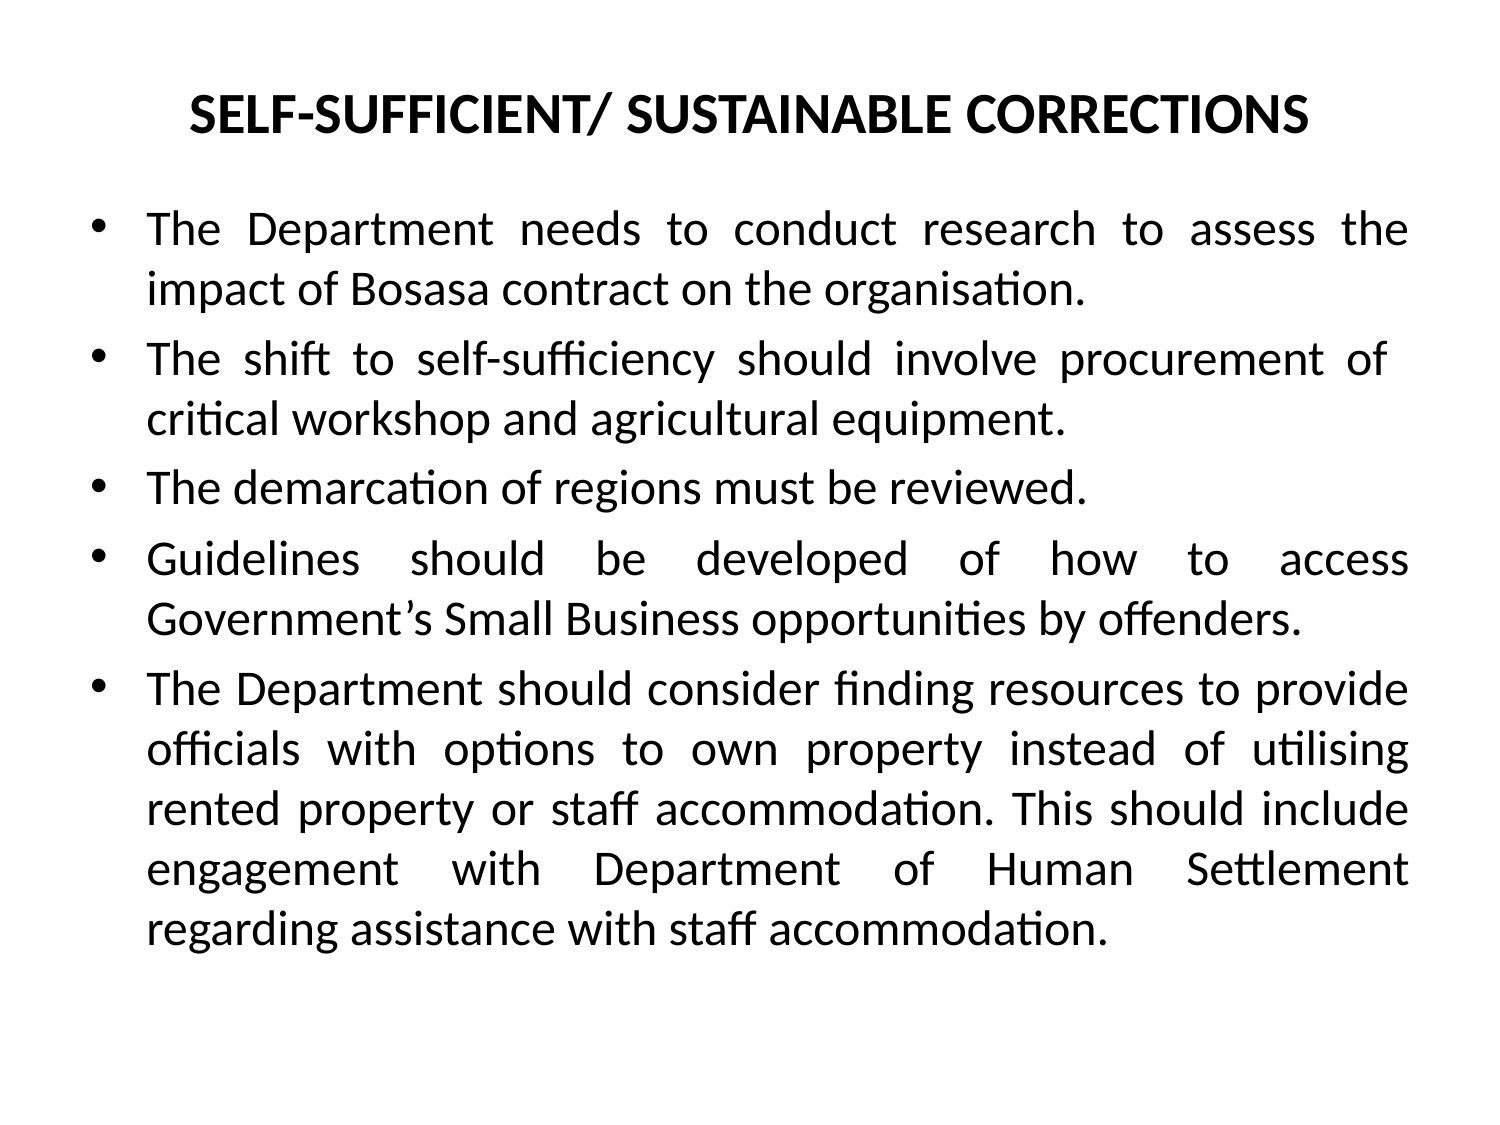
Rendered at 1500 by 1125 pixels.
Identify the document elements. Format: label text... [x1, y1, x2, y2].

title SELF-SUFFICIENT/ SUSTAINABLE CORRECTIONS [75, 45, 1425, 175]
list The Department needs to conduct research to assess the impact of Bosasa contract on the organisation. The shift to self-sufficiency should involve procurement of critical workshop and agricultural equipment. The demarcation of regions must be reviewed. Guidelines should be developed of how to access Government’s Small Business opportunities by offenders. The Department should consider finding resources to provide officials with options to own property instead of utilising rented property or staff accommodation. This should include engagement with Department of Human Settlement regarding assistance with staff accommodation. [75, 187, 1425, 1005]
